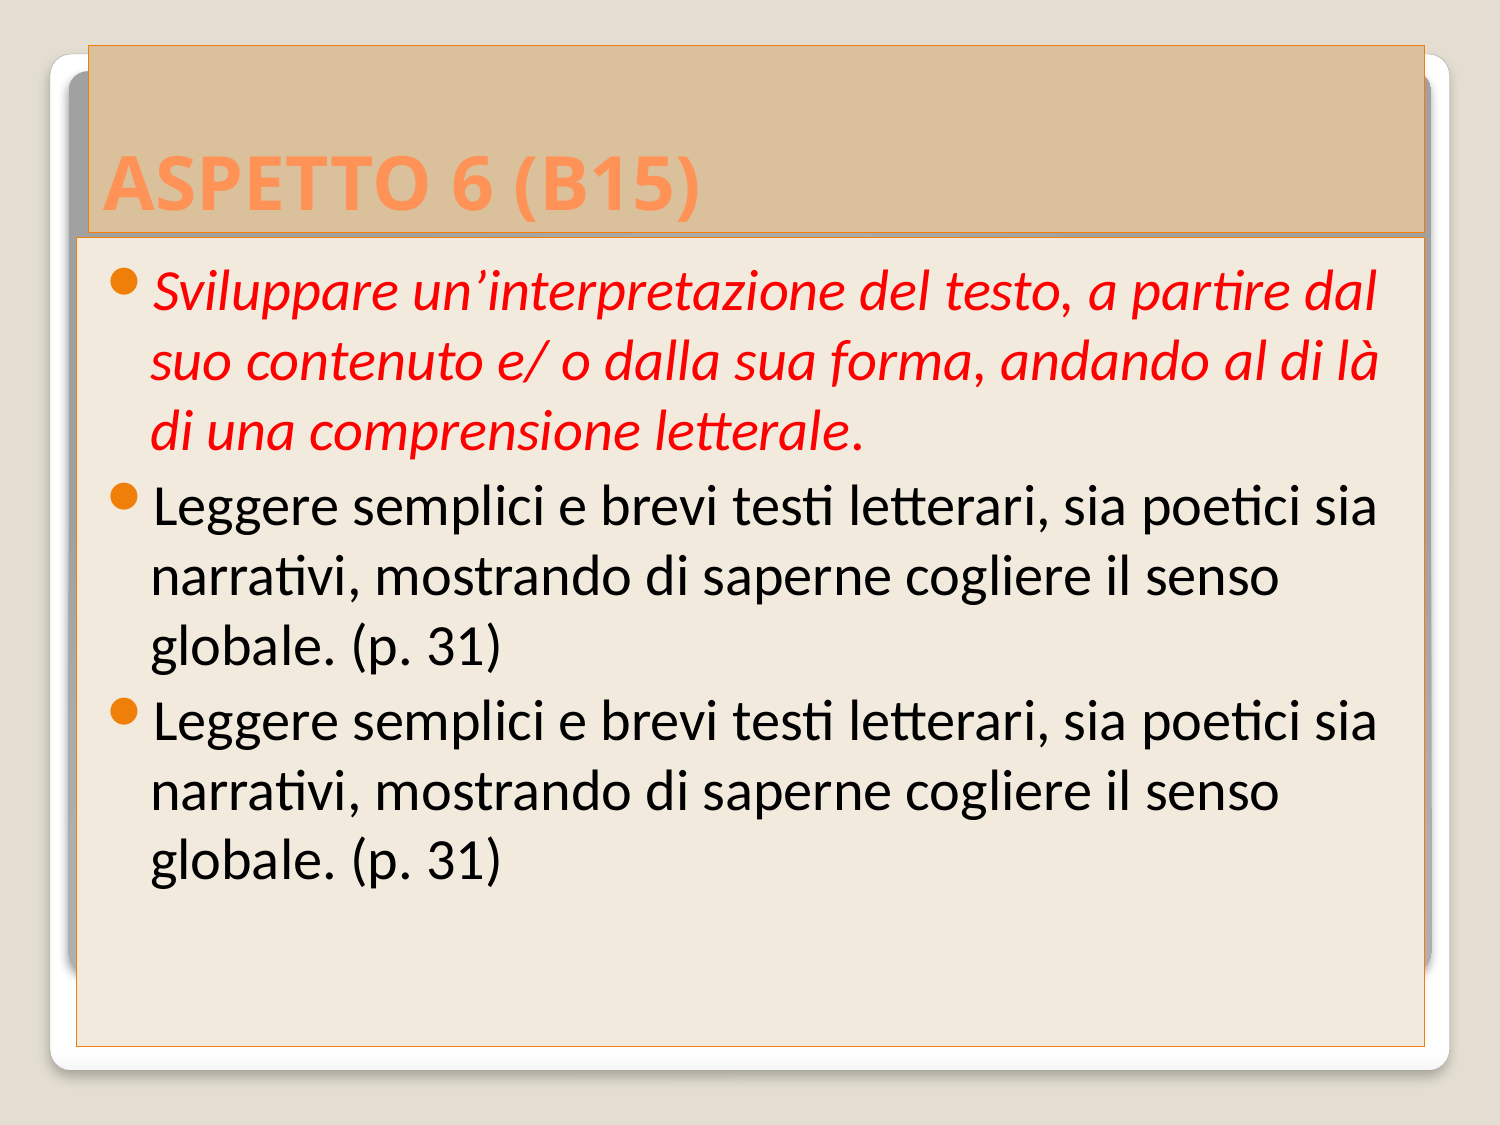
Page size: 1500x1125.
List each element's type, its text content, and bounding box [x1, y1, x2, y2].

title ASPETTO 6 (B15) [88, 45, 1425, 233]
list Sviluppare un’interpretazione del testo, a partire dal suo contenuto e/ o dalla sua forma, andando al di là di una comprensione letterale. Leggere semplici e brevi testi letterari, sia poetici sia narrativi, mostrando di saperne cogliere il senso globale. (p. 31) Leggere semplici e brevi testi letterari, sia poetici sia narrativi, mostrando di saperne cogliere il senso globale. (p. 31) [76, 237, 1425, 1047]
